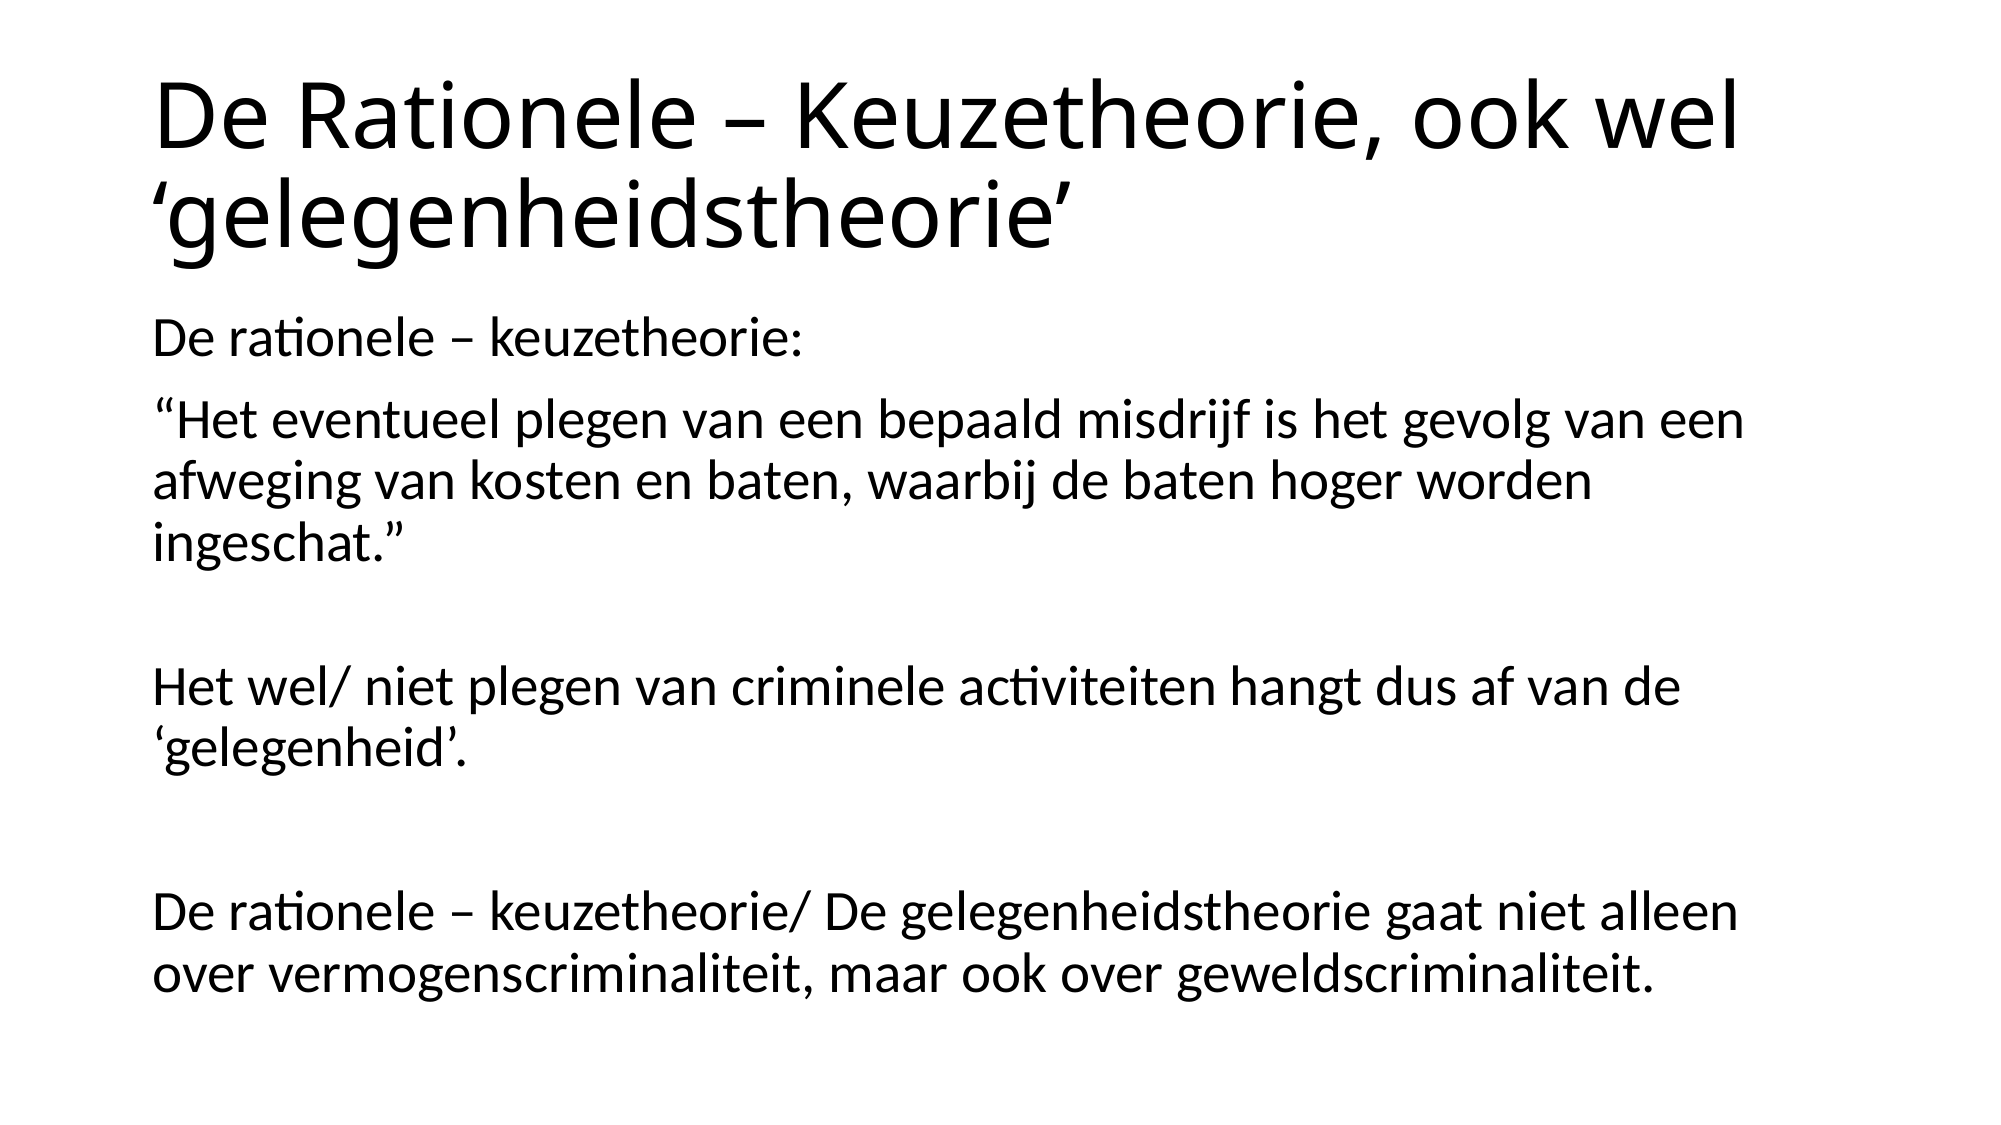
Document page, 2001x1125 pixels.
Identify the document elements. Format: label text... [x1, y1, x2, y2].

list De rationele – keuzetheorie: “Het eventueel plegen van een bepaald misdrijf is het gevolg van een afweging van kosten en baten, waarbij de baten hoger worden ingeschat.” Het wel/ niet plegen van criminele activiteiten hangt dus af van de ‘gelegenheid’. De rationele – keuzetheorie/ De gelegenheidstheorie gaat niet alleen over vermogenscriminaliteit, maar ook over geweldscriminaliteit. [137, 299, 1863, 1014]
title De Rationele – Keuzetheorie, ook wel ‘gelegenheidstheorie’ [137, 59, 1863, 278]
